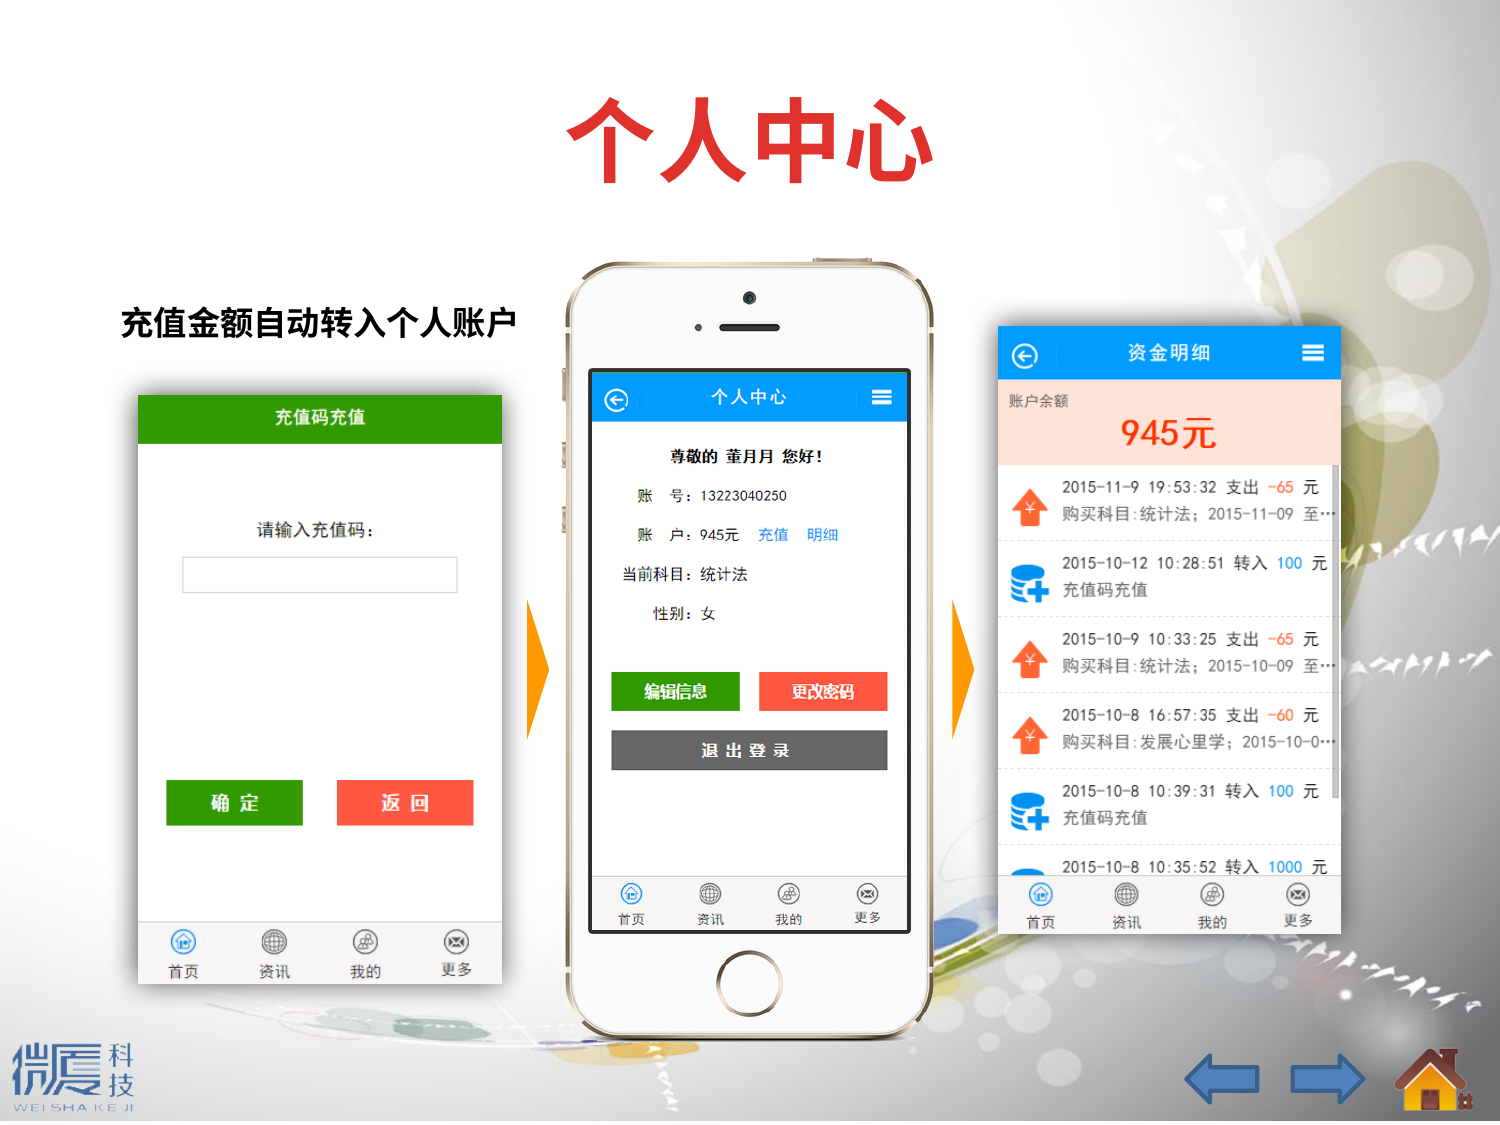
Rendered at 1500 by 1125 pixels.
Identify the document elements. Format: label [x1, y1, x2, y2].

list [974, 262, 1426, 1006]
text_box [1186, 1039, 1485, 1118]
picture [0, 0, 1500, 1125]
list [74, 262, 524, 1006]
